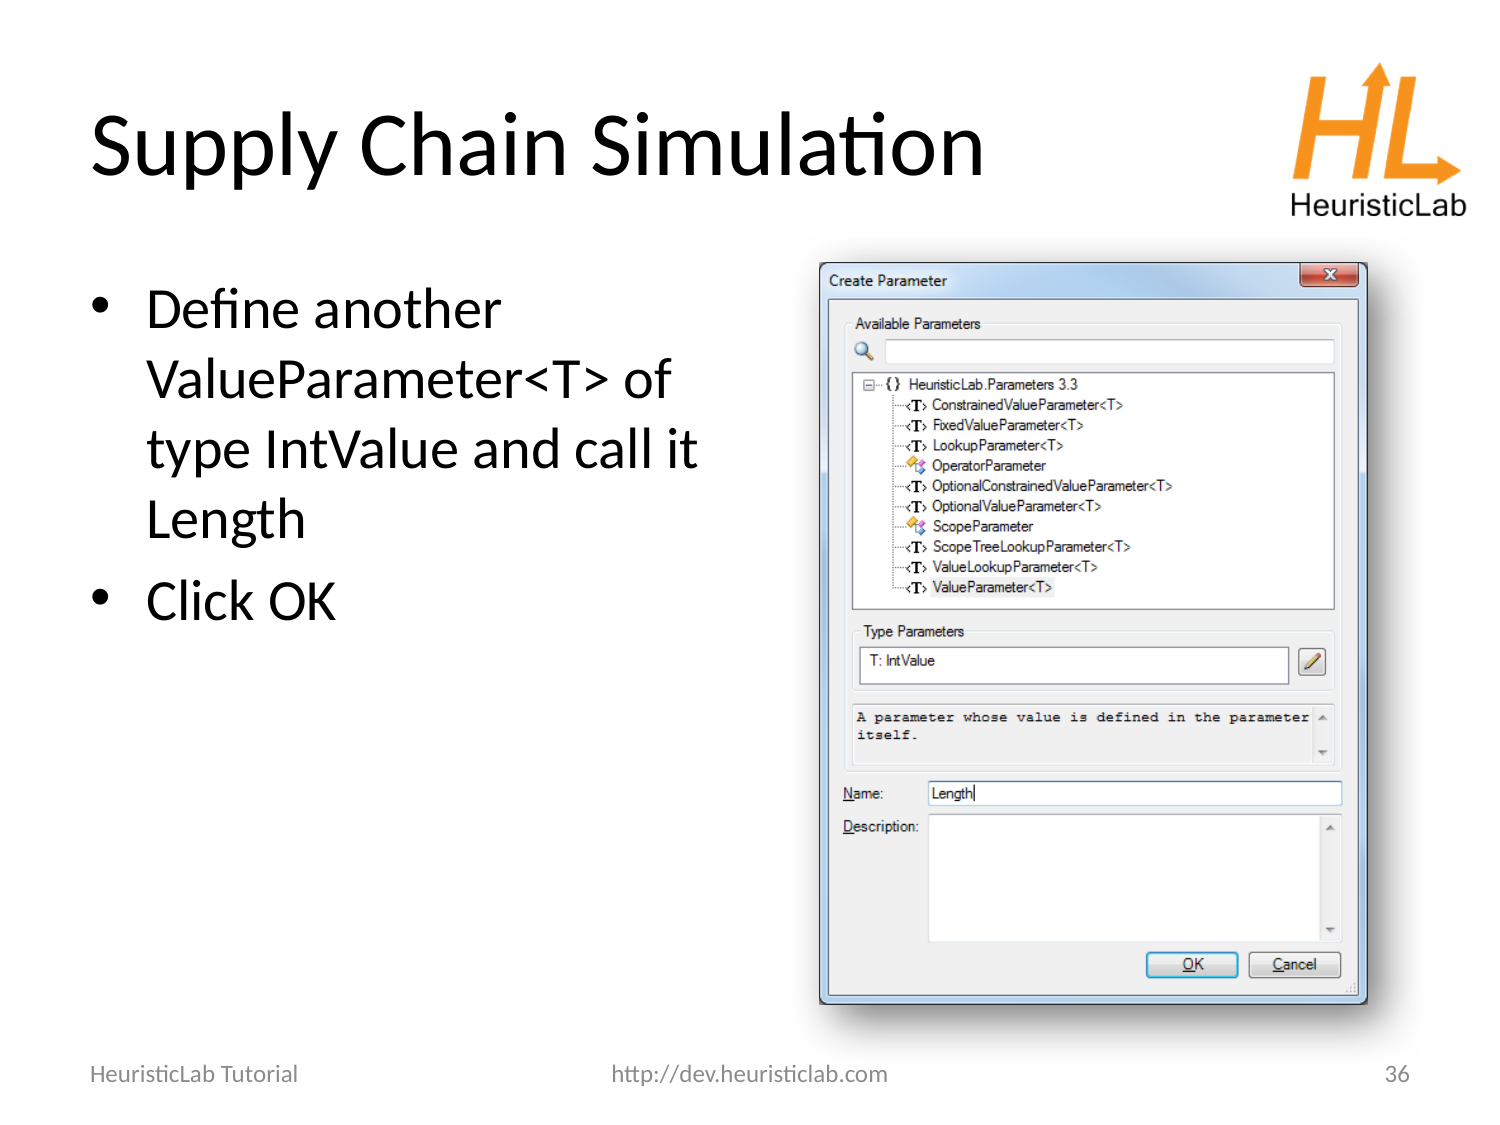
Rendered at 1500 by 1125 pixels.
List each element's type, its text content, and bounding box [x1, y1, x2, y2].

picture [819, 262, 1368, 1006]
footer http://dev.heuristiclab.com [512, 1042, 988, 1103]
slide_number HeuristicLab Tutorial [75, 1042, 425, 1103]
list Define another ValueParameter<T> of type IntValue and call it Length Click OK [75, 262, 738, 1005]
slide_number 36 [1074, 1042, 1425, 1103]
title Supply Chain Simulation [75, 45, 1282, 233]
picture [1281, 27, 1474, 244]
